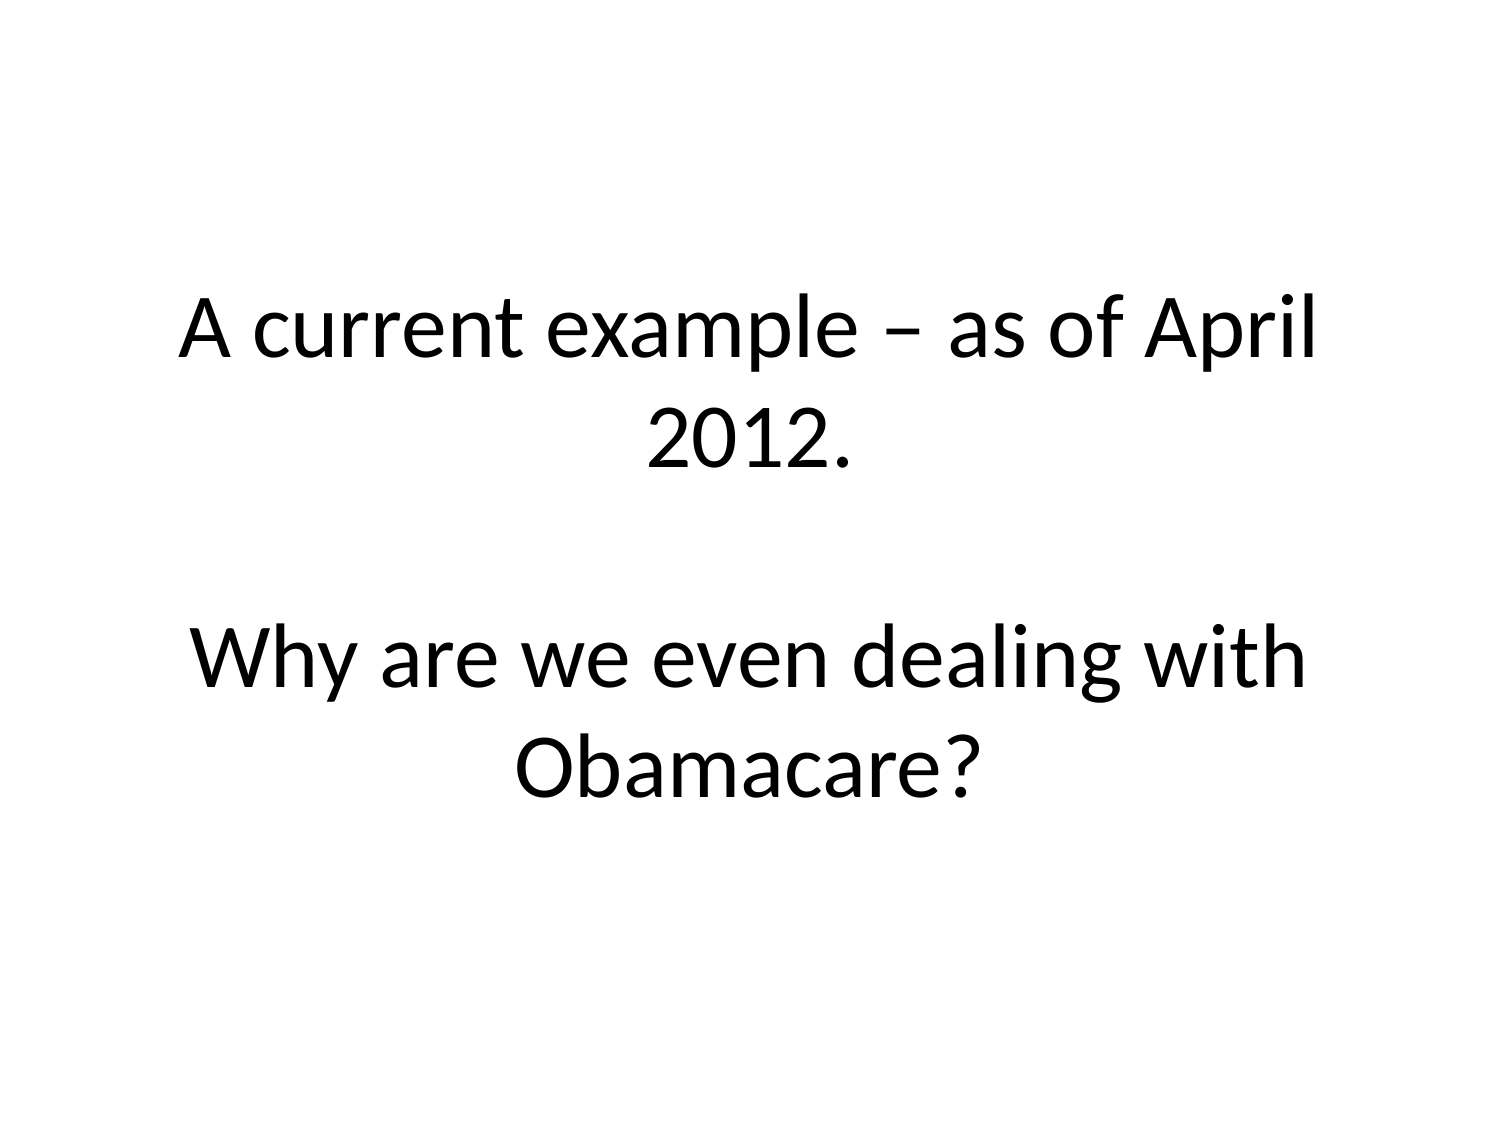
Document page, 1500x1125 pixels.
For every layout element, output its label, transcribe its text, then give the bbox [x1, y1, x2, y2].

title A current example – as of April 2012. Why are we even dealing with Obamacare? [75, 45, 1425, 1038]
